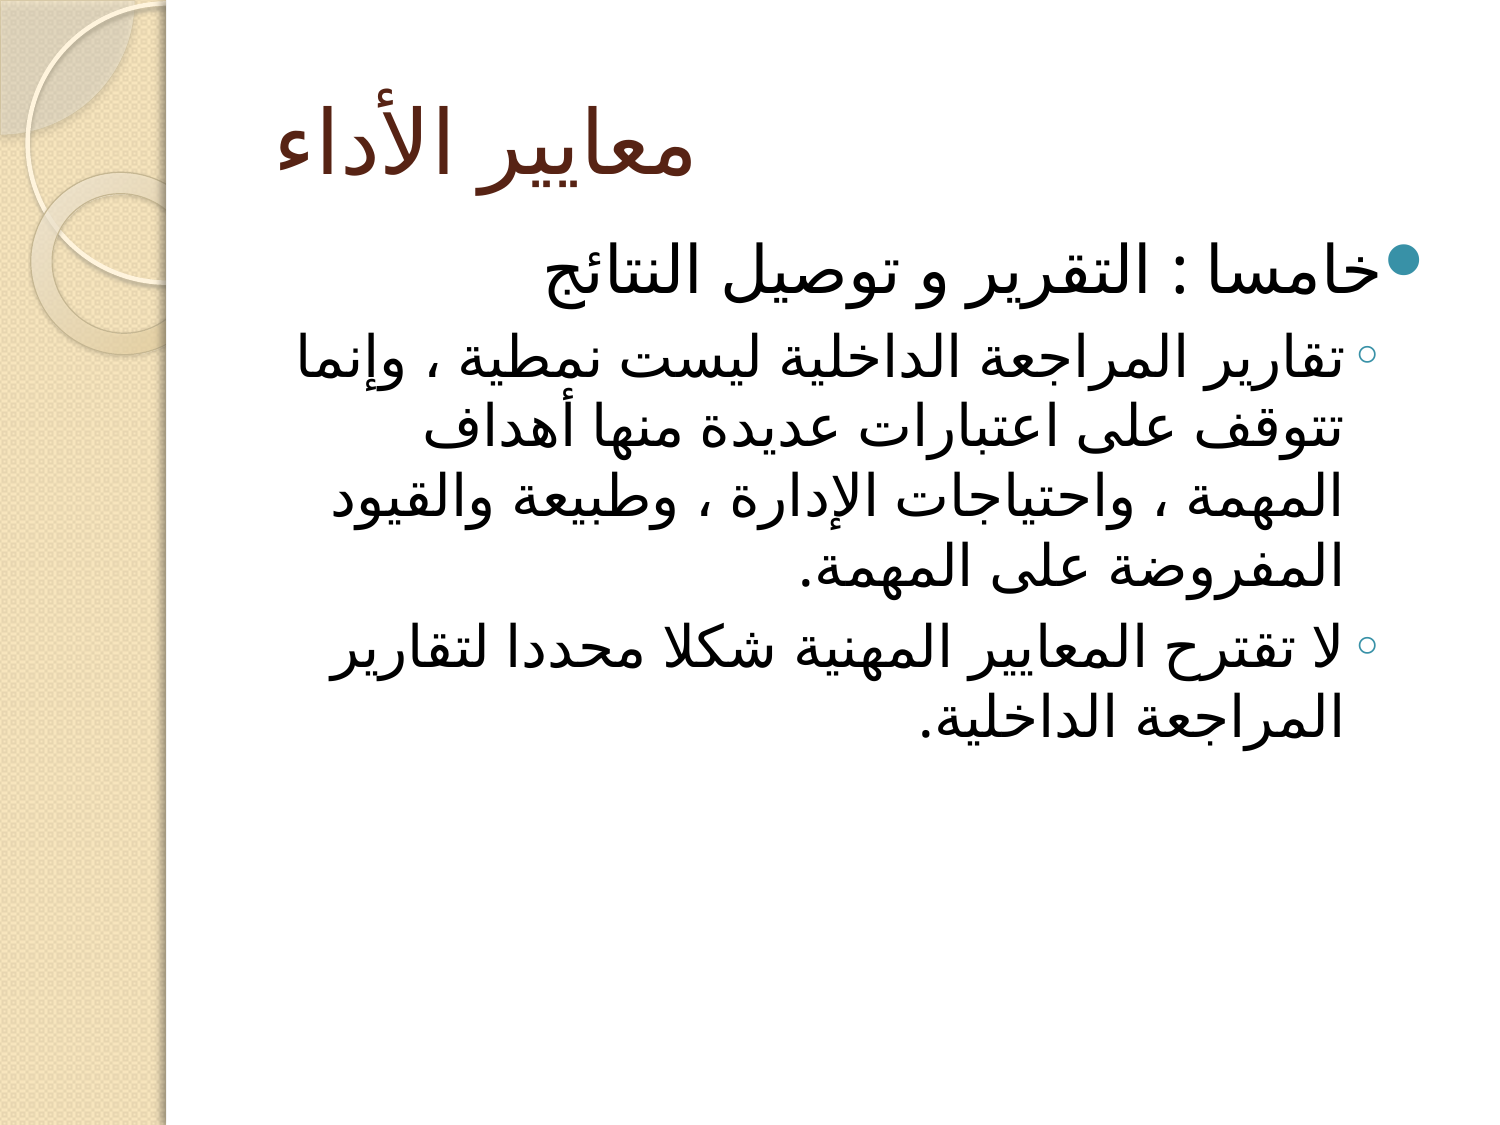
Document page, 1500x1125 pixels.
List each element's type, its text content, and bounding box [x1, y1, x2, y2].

list خامسا : التقرير و توصيل النتائج تقارير المراجعة الداخلية ليست نمطية ، وإنما تتوقف على اعتبارات عديدة منها أهداف المهمة ، واحتياجات الإدارة ، وطبيعة والقيود المفروضة على المهمة. لا تقترح المعايير المهنية شكلا محددا لتقارير المراجعة الداخلية. [206, 219, 1466, 1025]
title معايير الأداء [235, 45, 1466, 219]
